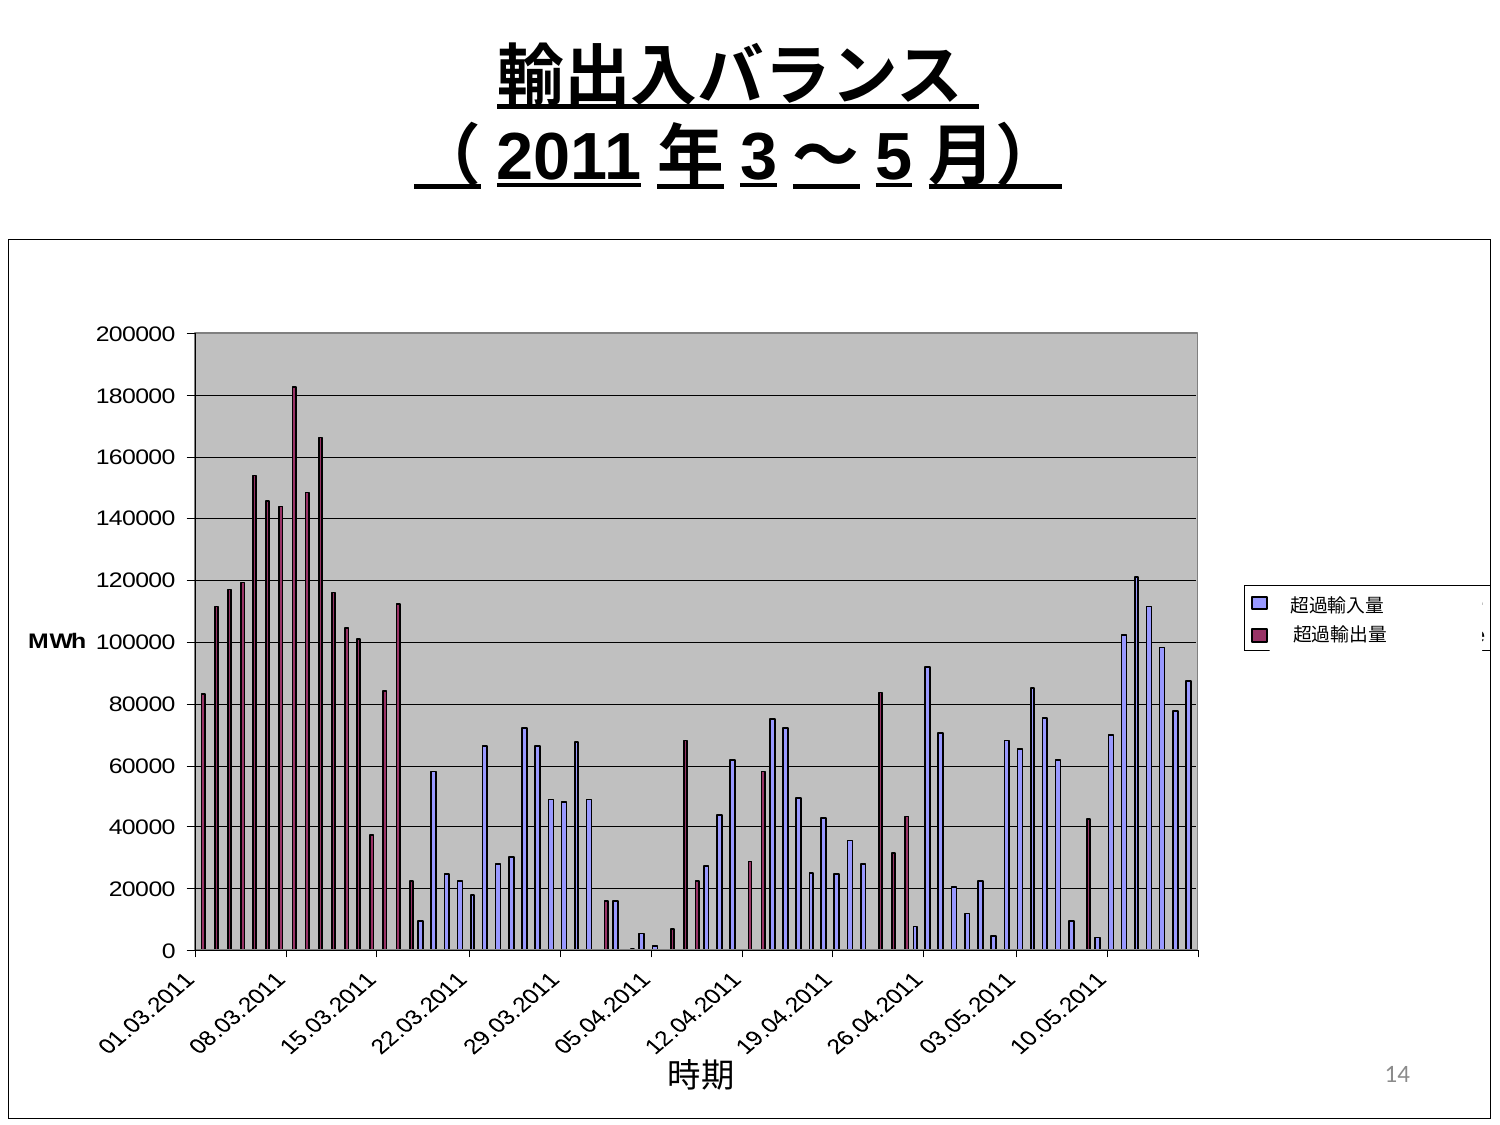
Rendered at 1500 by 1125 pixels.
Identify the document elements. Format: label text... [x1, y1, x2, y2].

title 輸出入バランス （2011年3～5月） [41, 19, 1436, 207]
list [0, 231, 1500, 1125]
